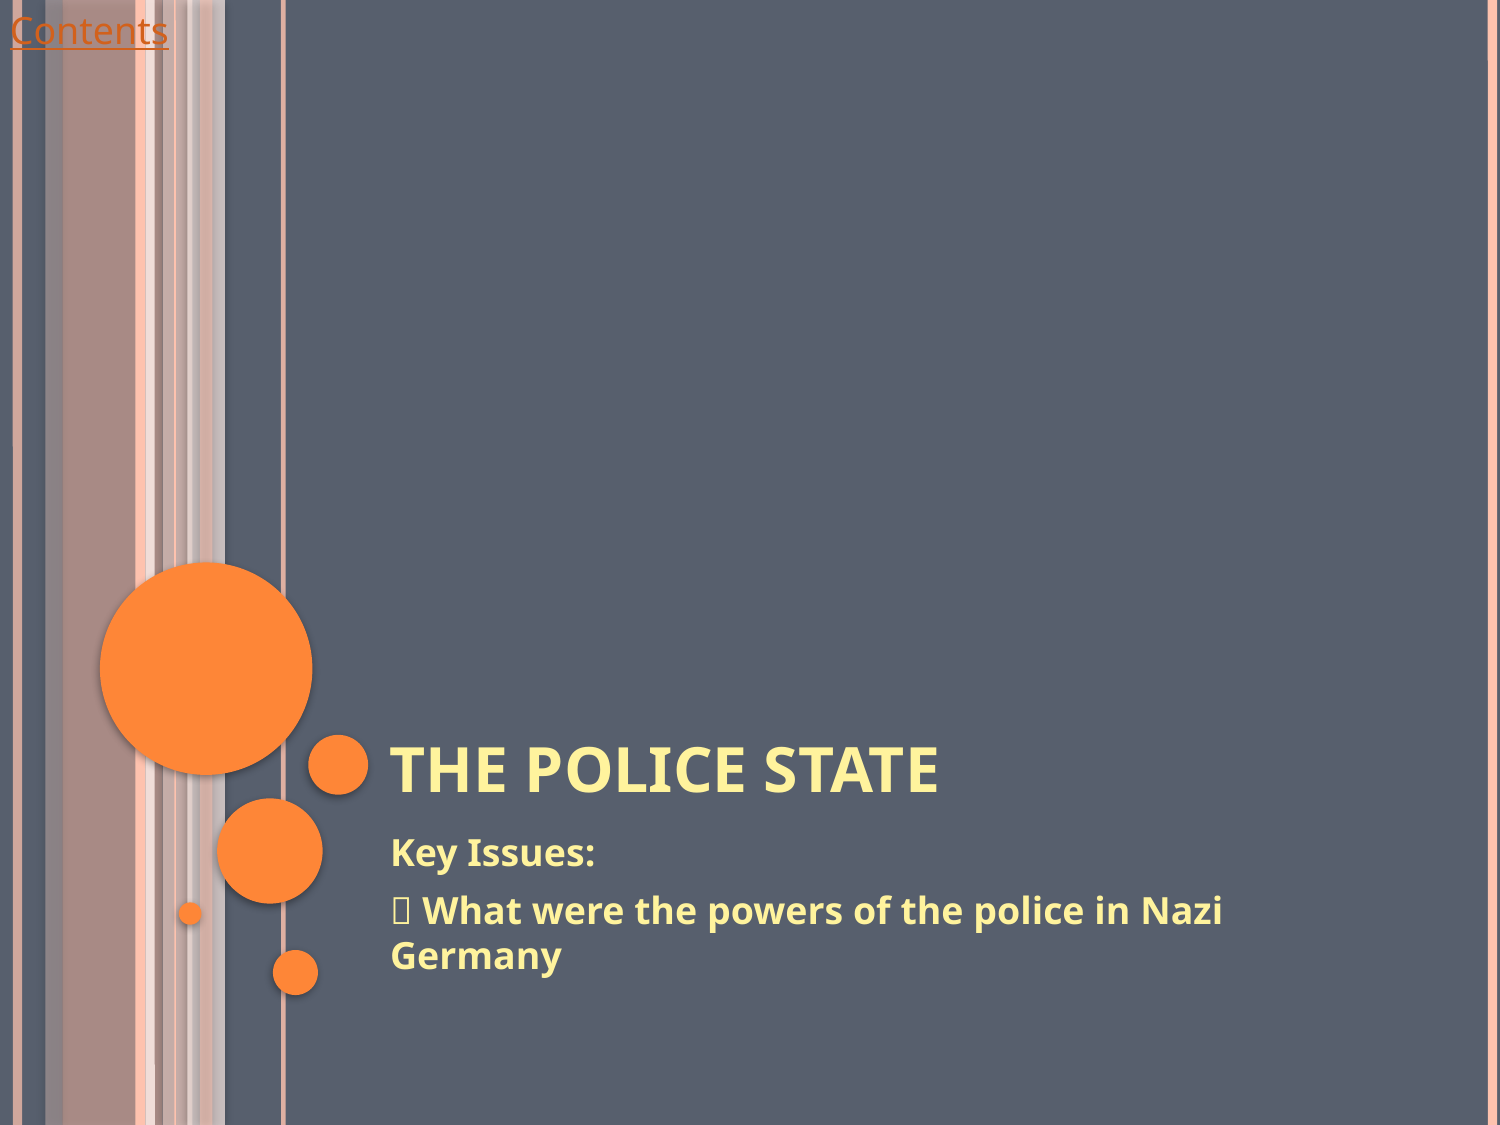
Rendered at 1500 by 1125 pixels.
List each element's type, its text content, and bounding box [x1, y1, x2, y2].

list Key Issues:  What were the powers of the police in Nazi Germany [374, 821, 1388, 1048]
title The Police State [375, 474, 1388, 812]
